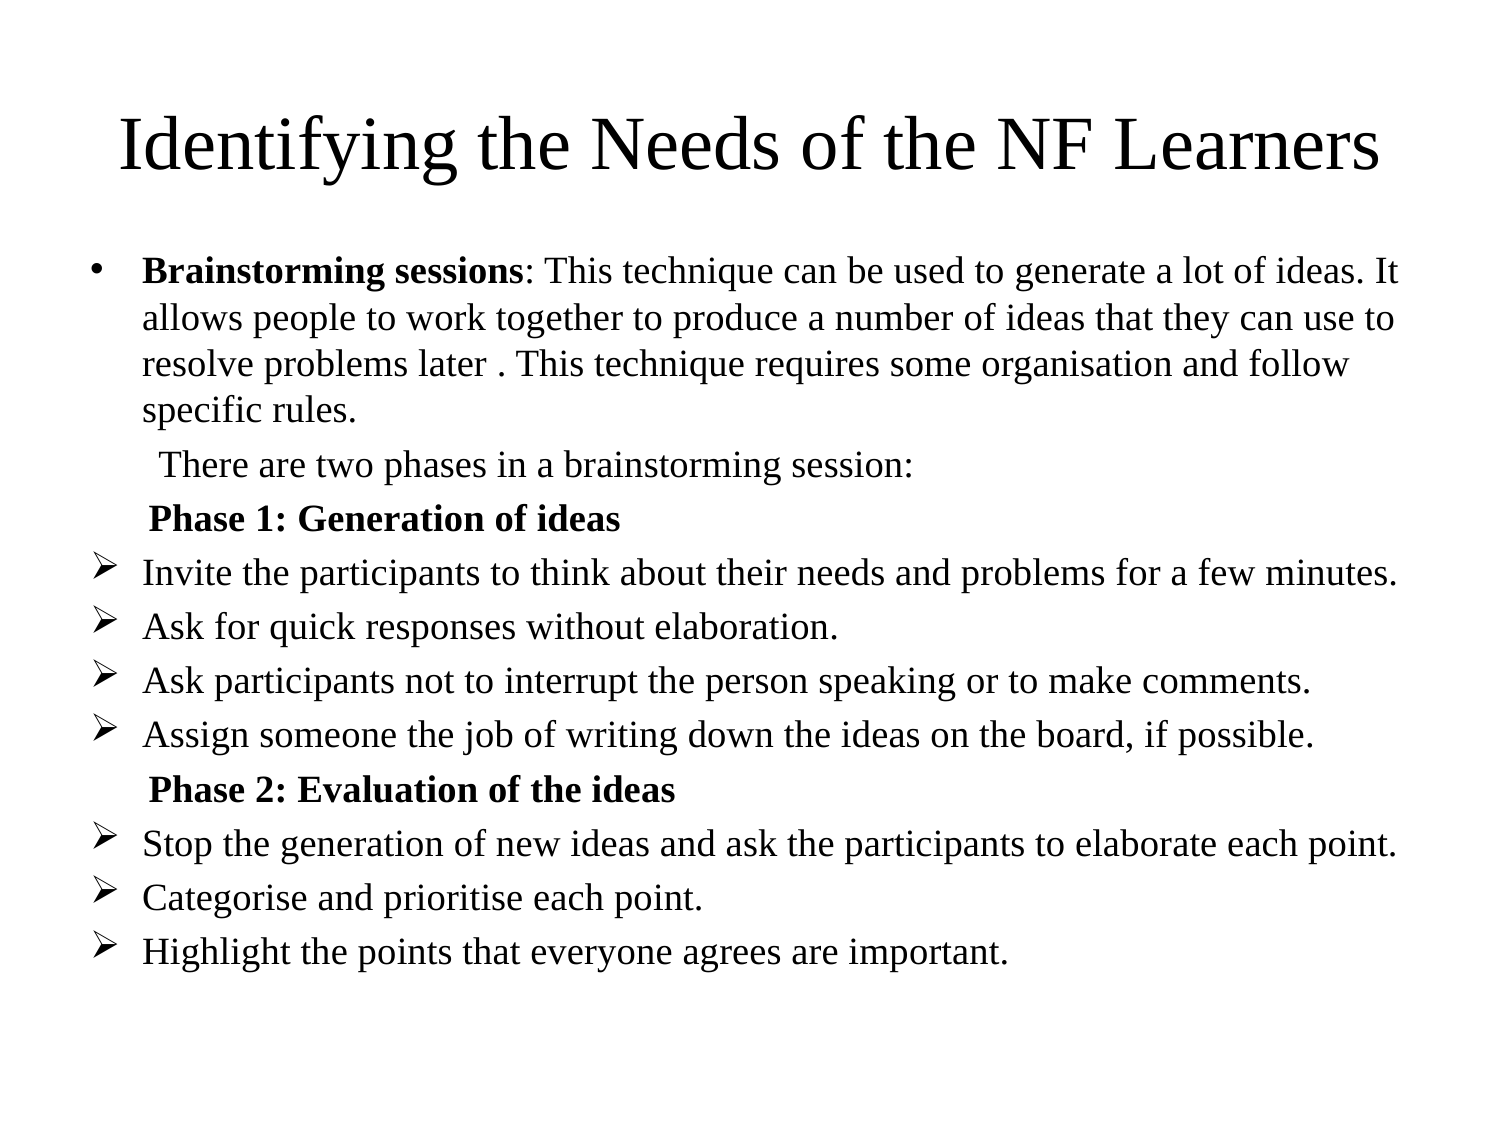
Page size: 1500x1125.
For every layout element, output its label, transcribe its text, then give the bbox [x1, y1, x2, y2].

list Brainstorming sessions: This technique can be used to generate a lot of ideas. It allows people to work together to produce a number of ideas that they can use to resolve problems later . This technique requires some organisation and follow specific rules. There are two phases in a brainstorming session: Phase 1: Generation of ideas Invite the participants to think about their needs and problems for a few minutes. Ask for quick responses without elaboration. Ask participants not to interrupt the person speaking or to make comments. Assign someone the job of writing down the ideas on the board, if possible. Phase 2: Evaluation of the ideas Stop the generation of new ideas and ask the participants to elaborate each point. Categorise and prioritise each point. Highlight the points that everyone agrees are important. [75, 237, 1425, 1063]
title Identifying the Needs of the NF Learners [75, 45, 1425, 233]
